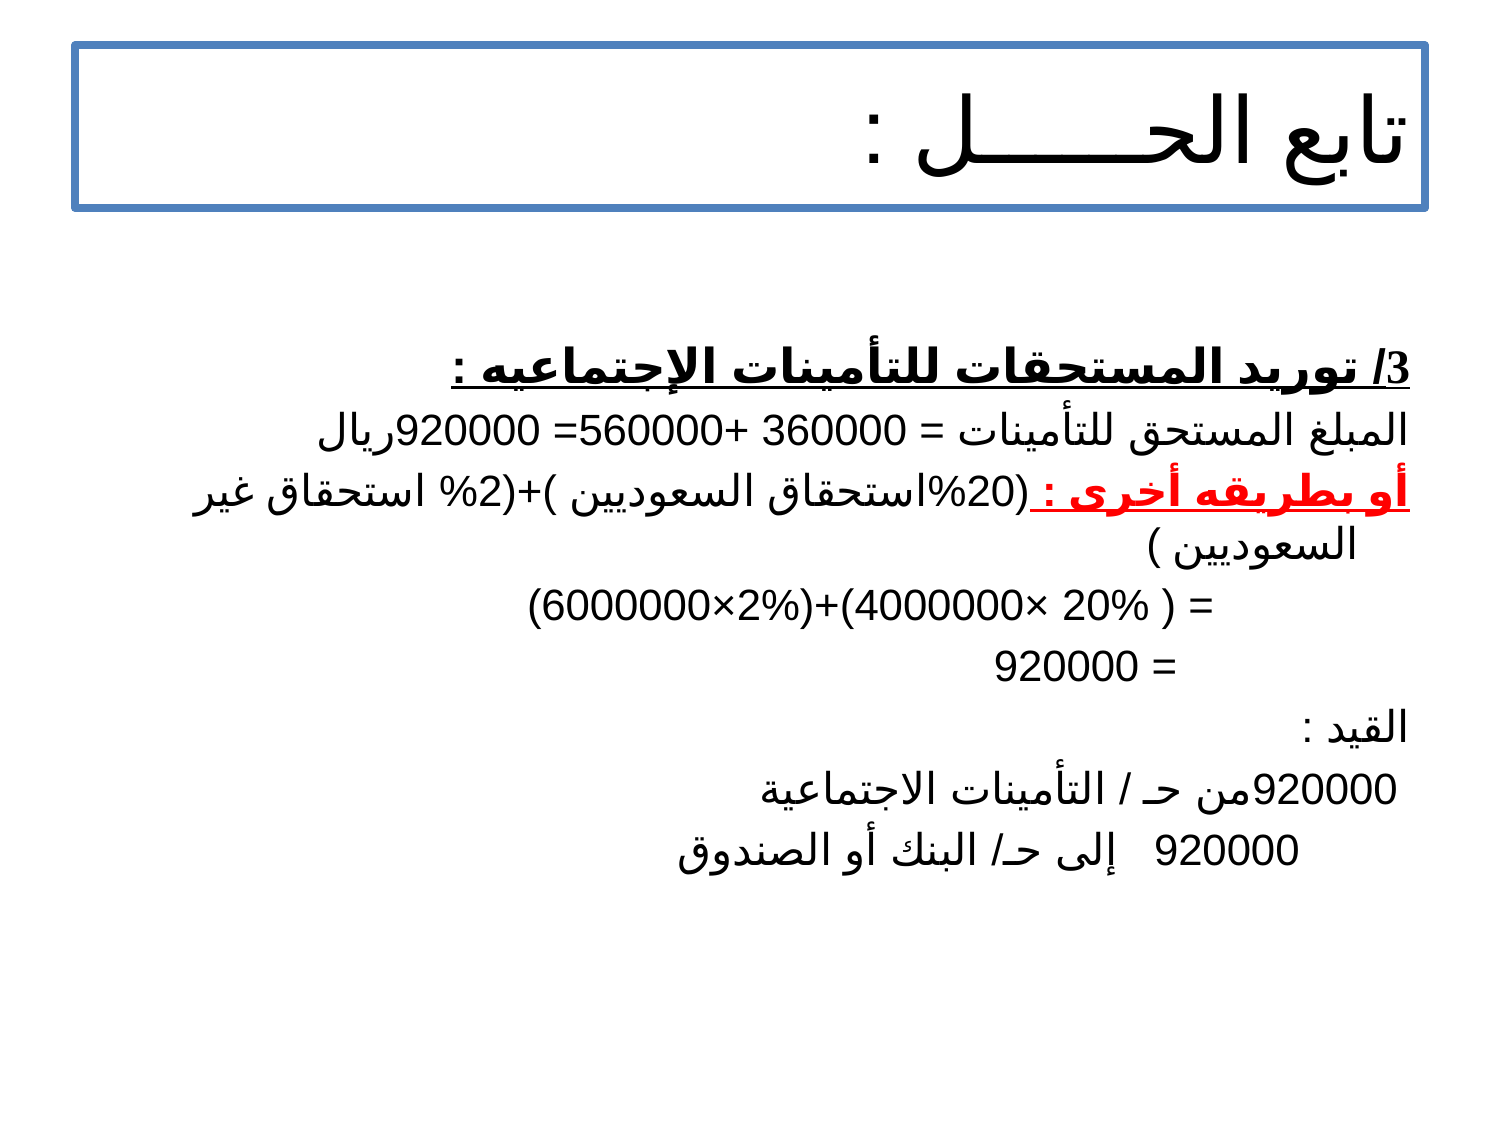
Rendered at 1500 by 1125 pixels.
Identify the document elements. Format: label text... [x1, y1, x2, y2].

list 3/ توريد المستحقات للتأمينات الإجتماعيه : المبلغ المستحق للتأمينات = 360000 +560000= 920000ريال أو بطريقه أخرى : (20%استحقاق السعوديين )+(2% استحقاق غير السعوديين ) = ( 20% ×4000000)+(2%×6000000) = 920000 القيد : 920000من حـ / التأمينات الاجتماعية 920000 إلى حـ/ البنك أو الصندوق [75, 262, 1425, 1005]
title تابع الحــــــل : [75, 45, 1425, 209]
